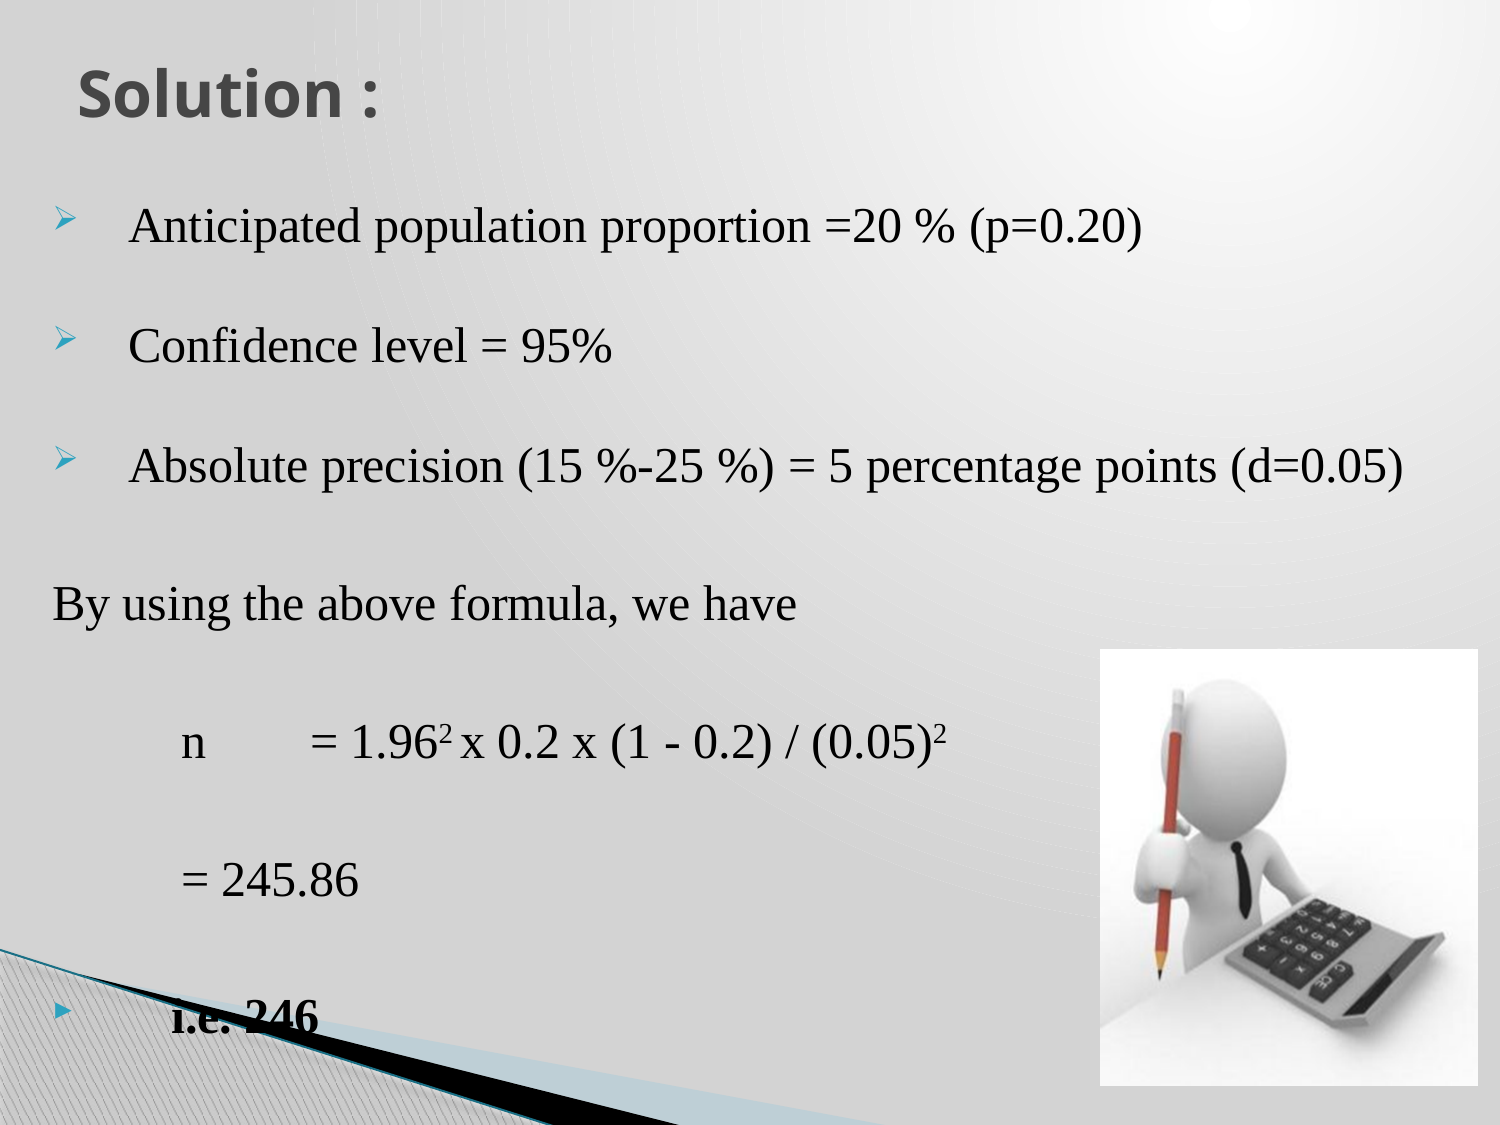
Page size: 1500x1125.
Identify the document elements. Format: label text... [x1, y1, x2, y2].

title Solution : [62, 45, 1425, 138]
picture [1099, 649, 1478, 1086]
list Anticipated population proportion =20 % (p=0.20) Confidence level = 95% Absolute precision (15 %-25 %) = 5 percentage points (d=0.05) By using the above formula, we have n = 1.962 x 0.2 x (1 - 0.2) / (0.05)2 = 245.86 i.e. 246 [37, 125, 1425, 1100]
